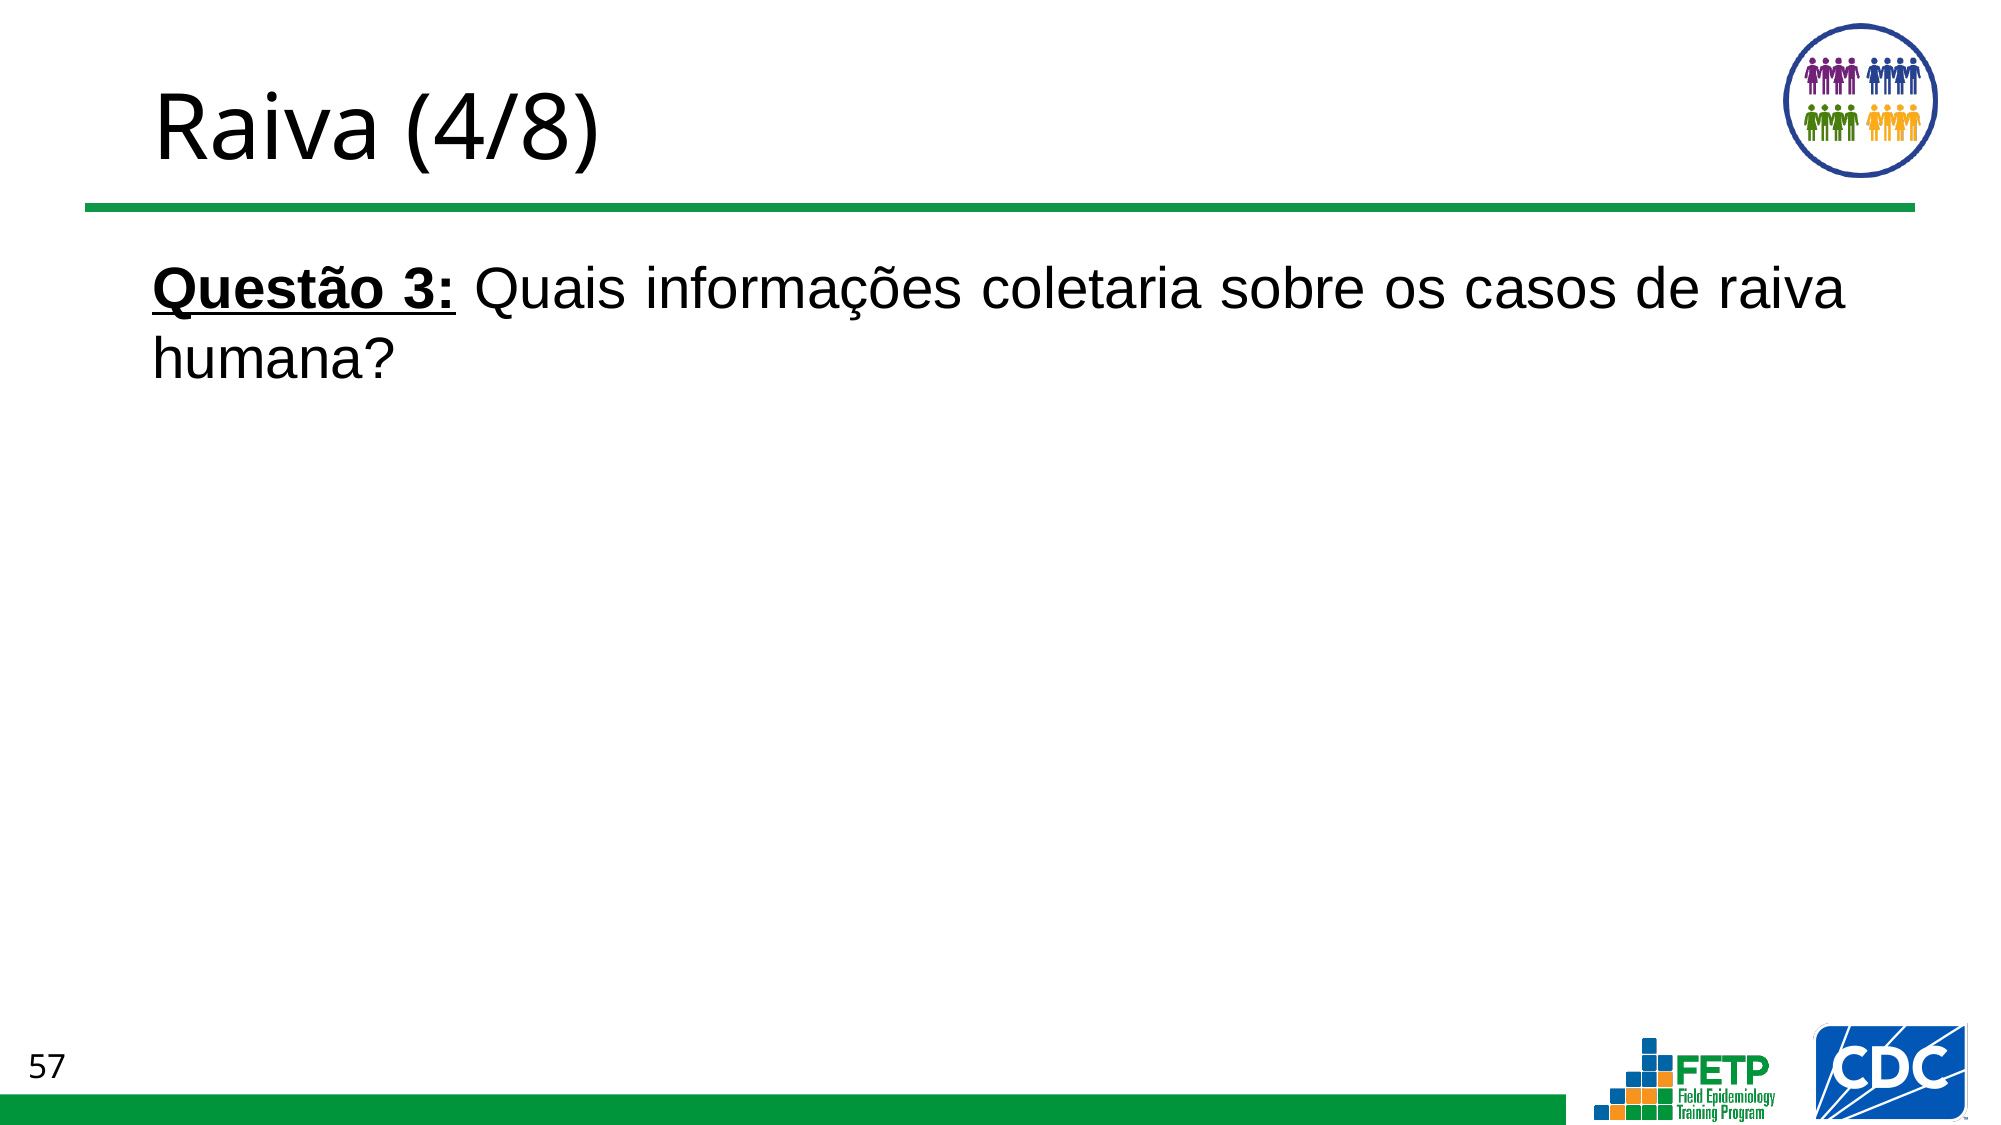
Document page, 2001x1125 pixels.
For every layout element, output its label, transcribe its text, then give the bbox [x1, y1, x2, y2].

picture [1594, 1038, 1775, 1122]
picture [1813, 1023, 1968, 1122]
title Raiva (4/8) [137, 73, 1738, 205]
list Questão 3: Quais informações coletaria sobre os casos de raiva humana? [137, 242, 1863, 1004]
picture [1783, 23, 1938, 178]
